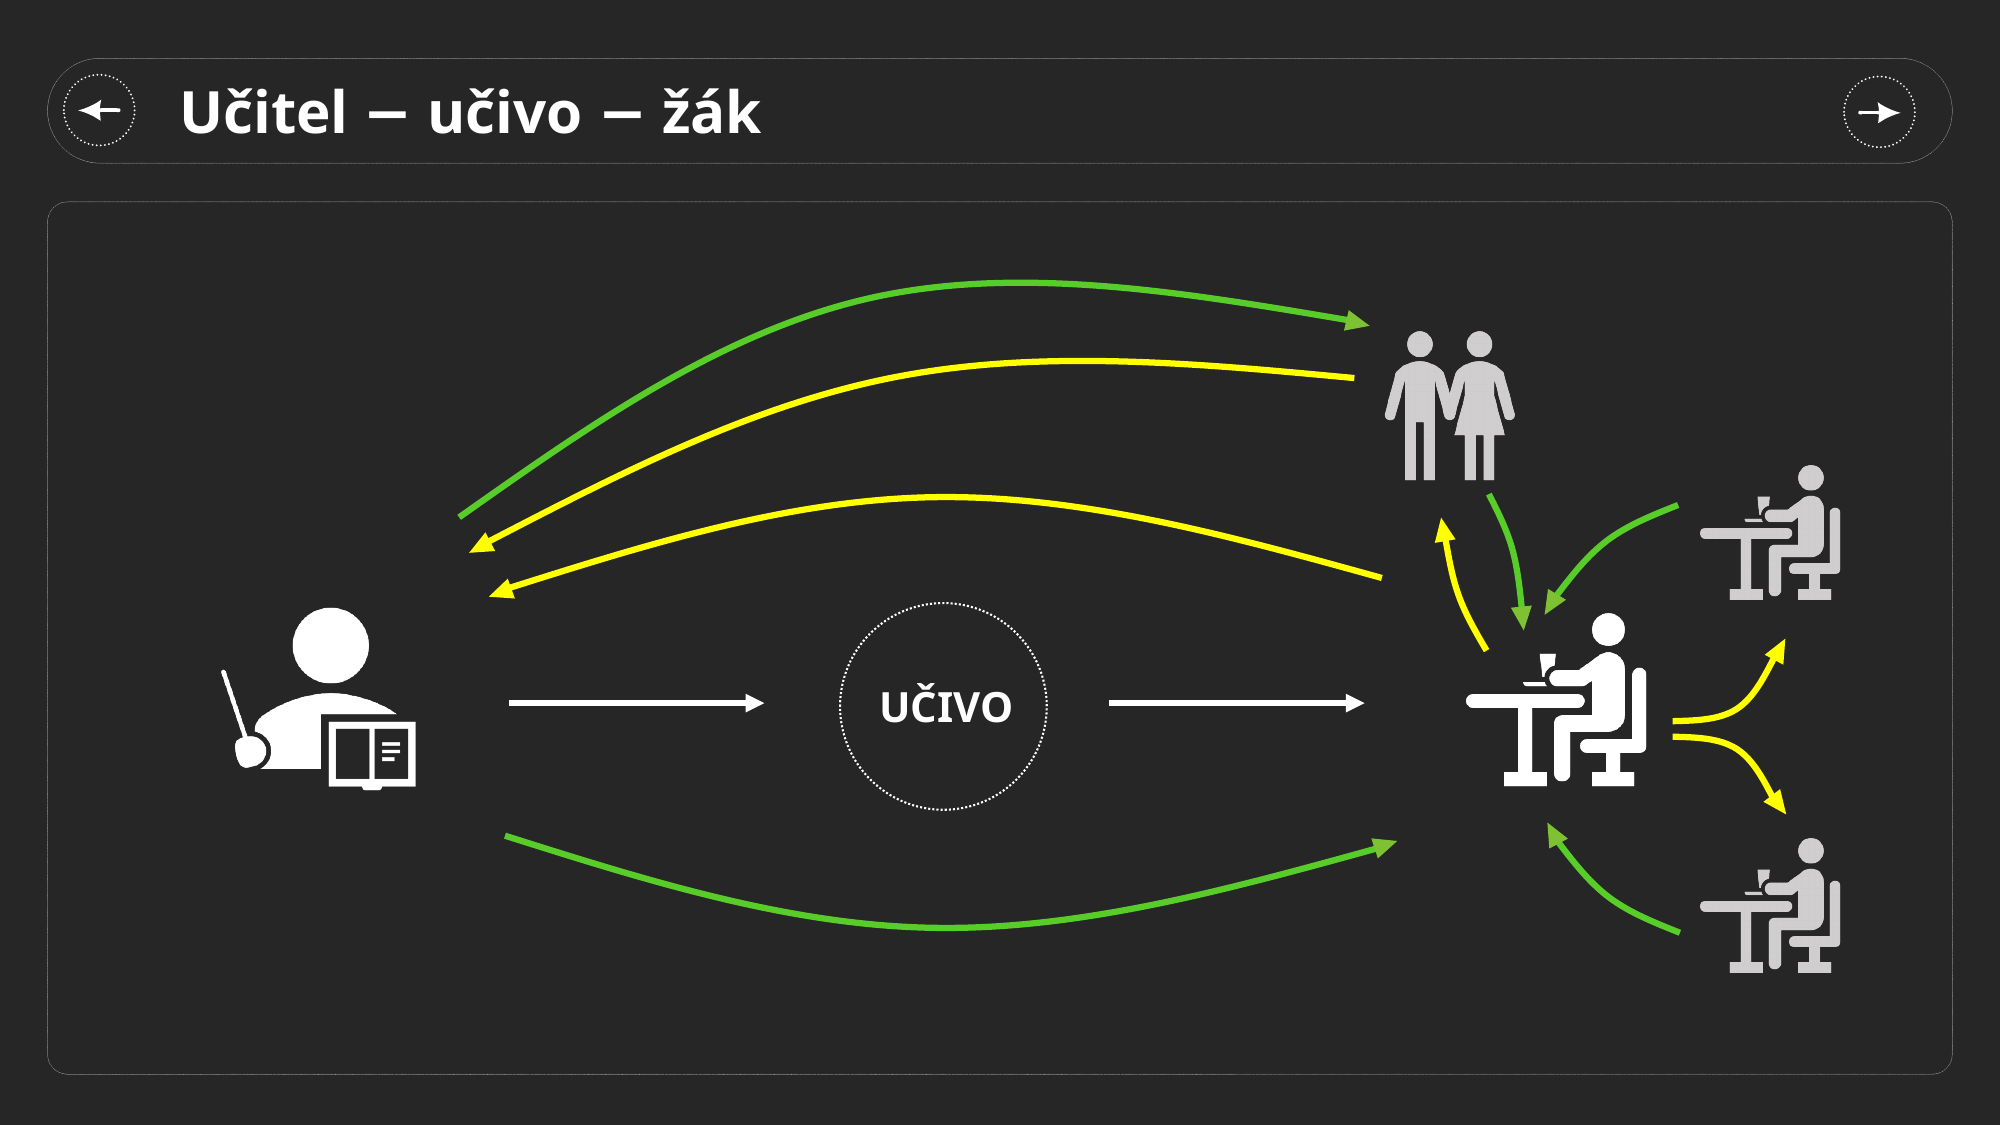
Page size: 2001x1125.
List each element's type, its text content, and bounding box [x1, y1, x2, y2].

picture [1681, 819, 1859, 998]
text_box [1843, 75, 1916, 149]
picture [1442, 589, 1670, 817]
picture [1858, 101, 1901, 124]
text_box [46, 57, 1954, 165]
picture [1360, 316, 1539, 495]
picture [216, 574, 445, 802]
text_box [63, 74, 135, 146]
text_box Učitel − učivo − žák [164, 67, 1677, 153]
picture [1681, 446, 1859, 624]
text_box [46, 200, 1954, 1076]
